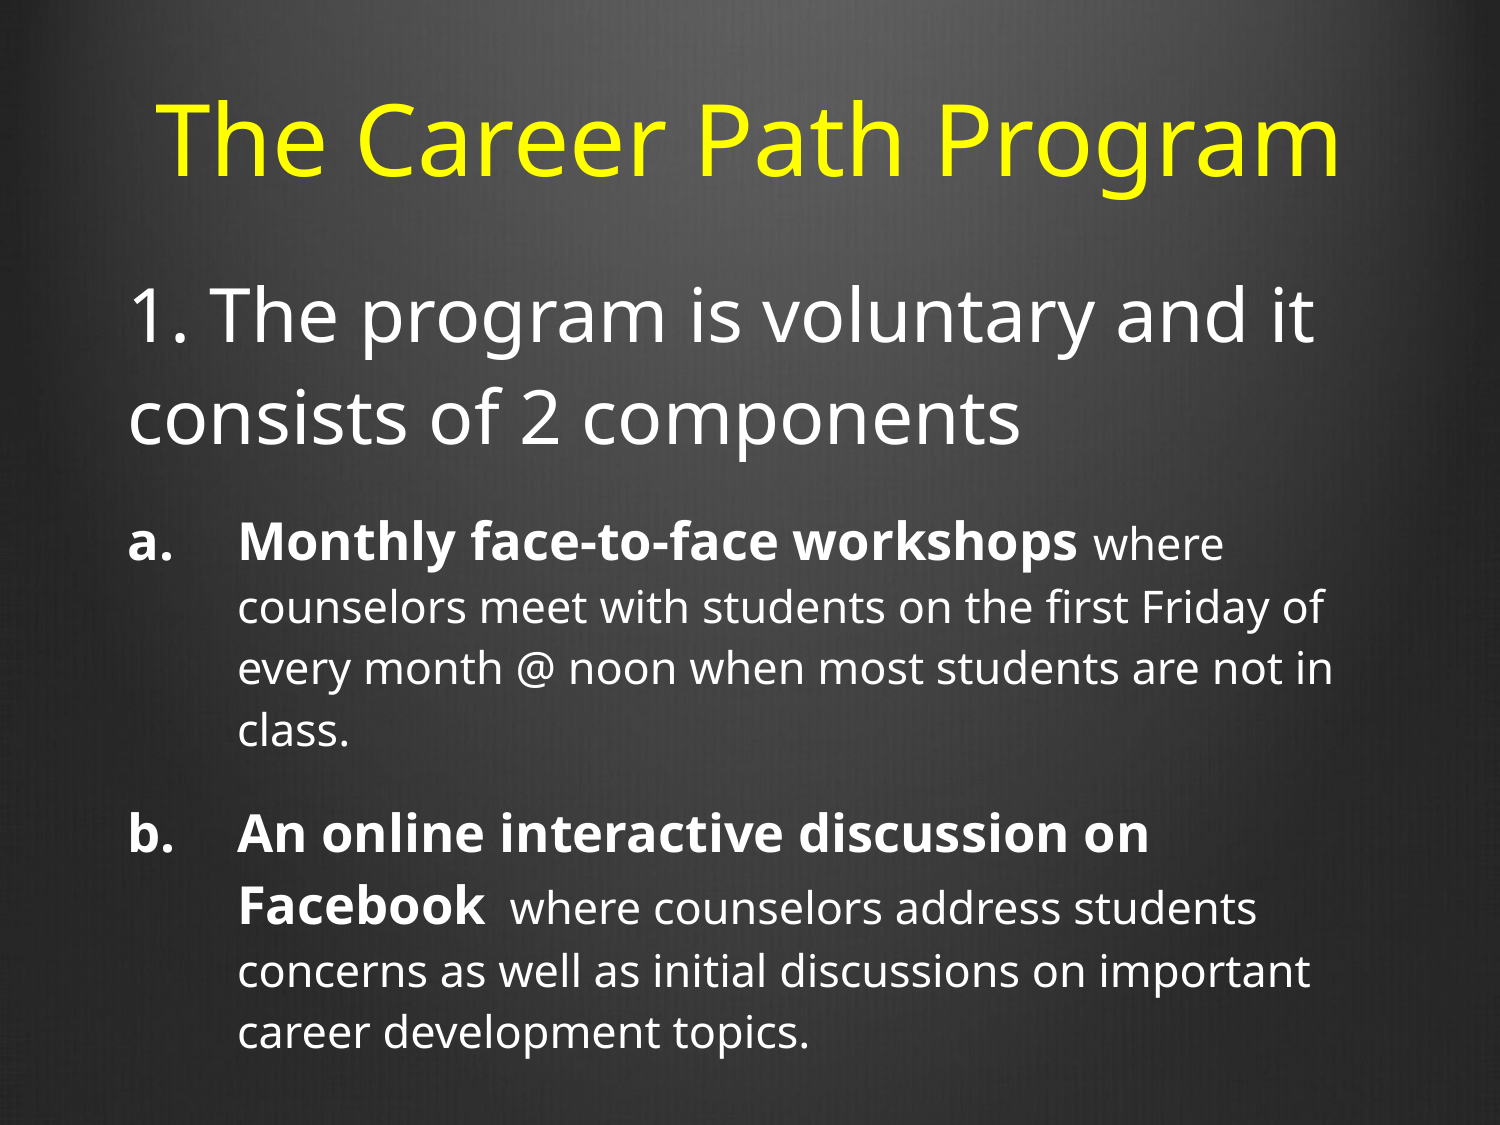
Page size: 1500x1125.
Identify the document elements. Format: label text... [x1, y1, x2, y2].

title The Career Path Program [112, 19, 1388, 254]
list 1. The program is voluntary and it consists of 2 components Monthly face-to-face workshops where counselors meet with students on the first Friday of every month @ noon when most students are not in class. An online interactive discussion on Facebook where counselors address students concerns as well as initial discussions on important career development topics. [112, 254, 1388, 1078]
